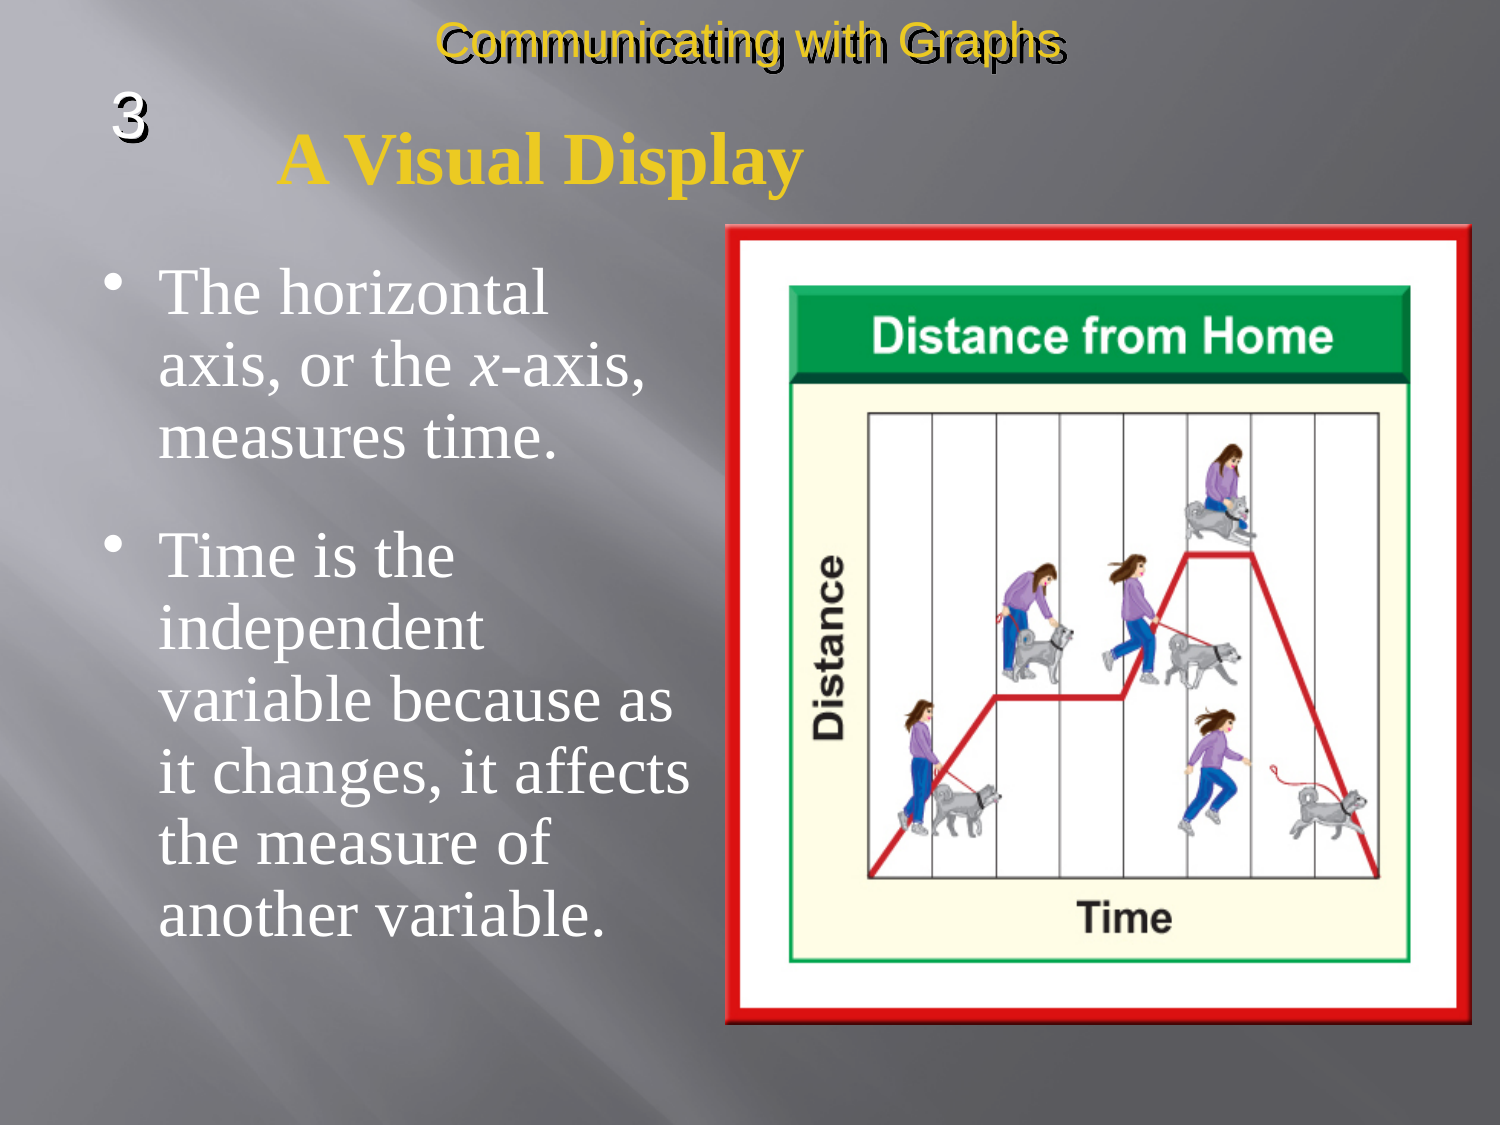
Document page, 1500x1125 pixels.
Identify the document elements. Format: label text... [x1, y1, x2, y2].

text_box 3 [95, 64, 163, 160]
text_box The horizontal axis, or the x-axis, measures time. [87, 249, 675, 481]
text_box Time is the independent variable because as it changes, it affects the measure of another variable. [87, 512, 713, 959]
text_box Communicating with Graphs [419, 0, 1077, 75]
picture [724, 224, 1472, 1026]
text_box A Visual Display [261, 112, 821, 209]
